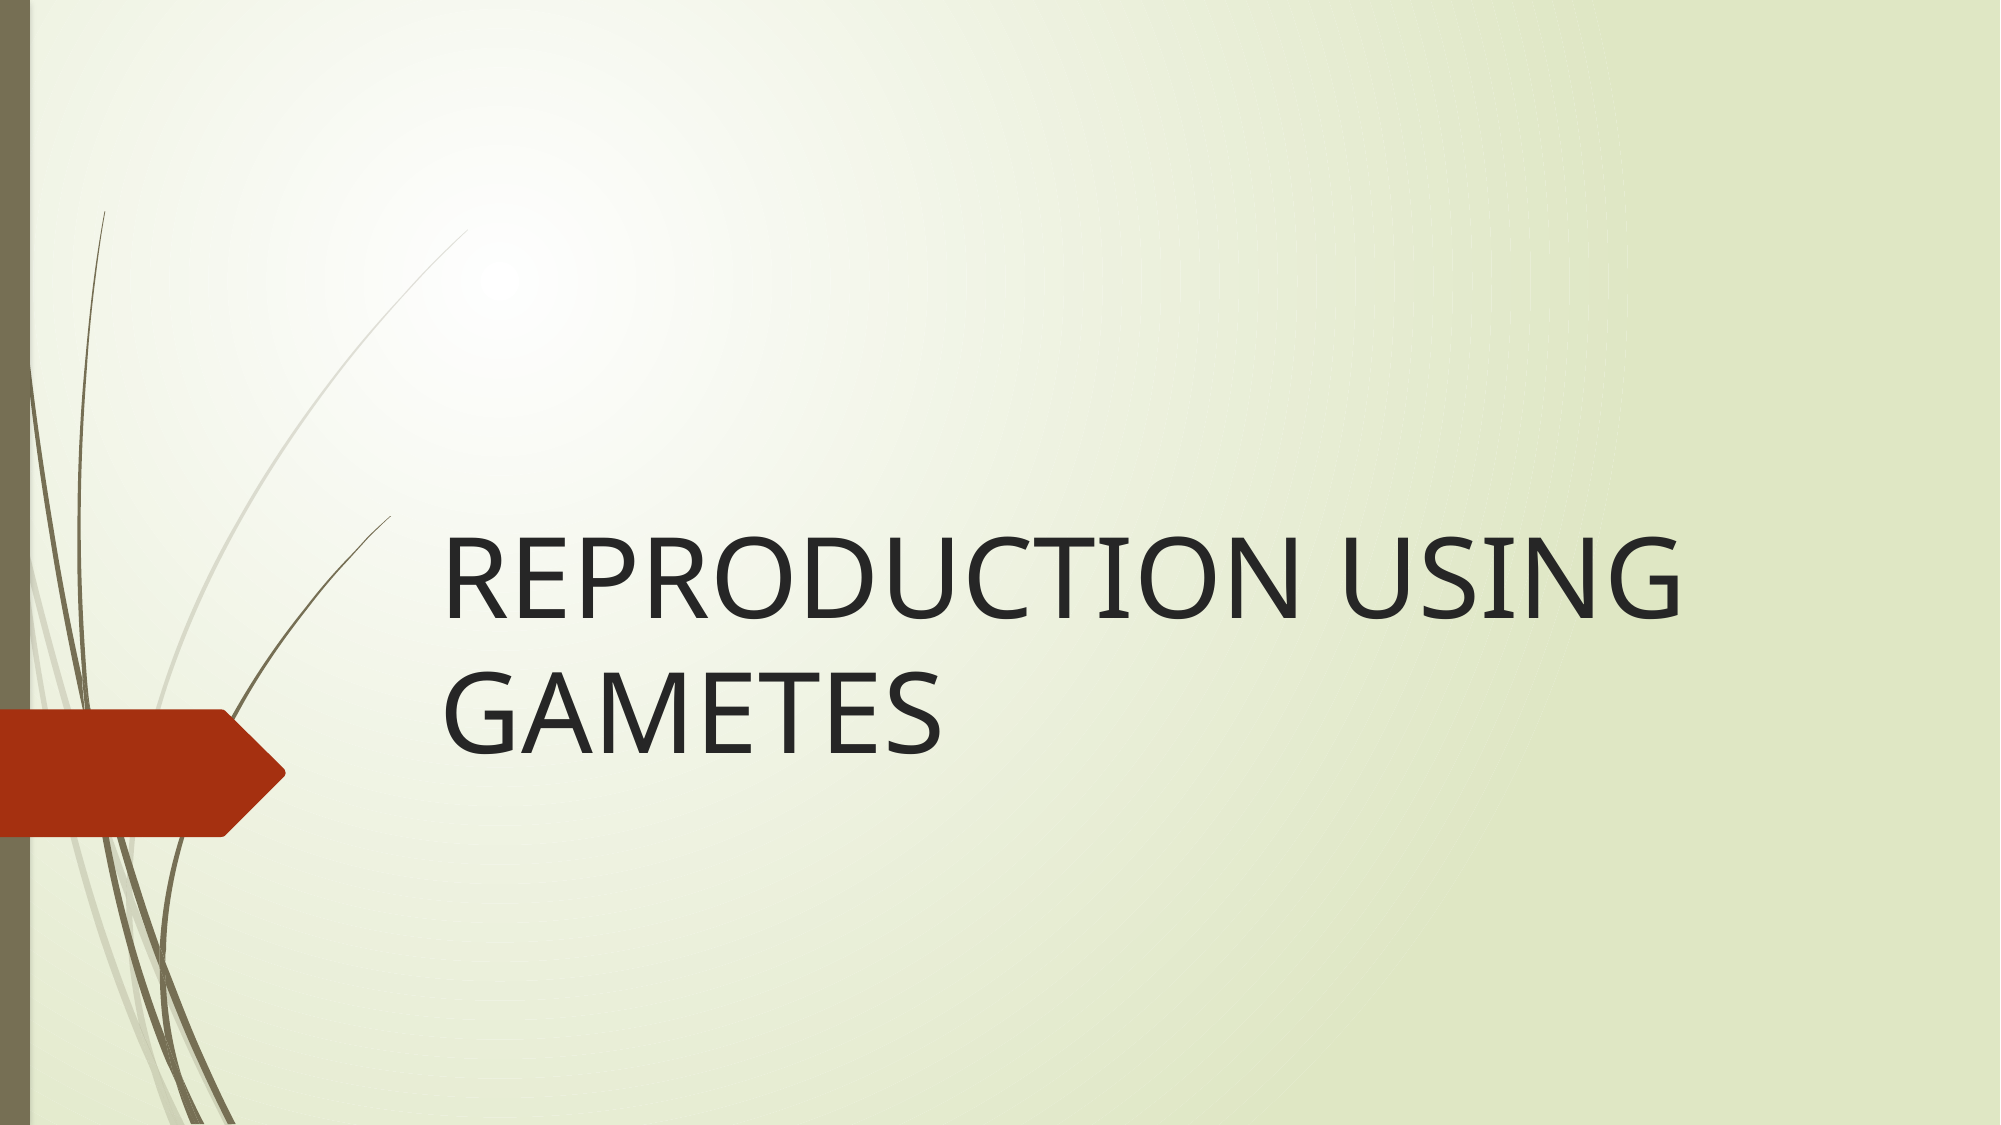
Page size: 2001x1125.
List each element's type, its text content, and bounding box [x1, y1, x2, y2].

title REPRODUCTION USING GAMETES [424, 412, 1888, 784]
